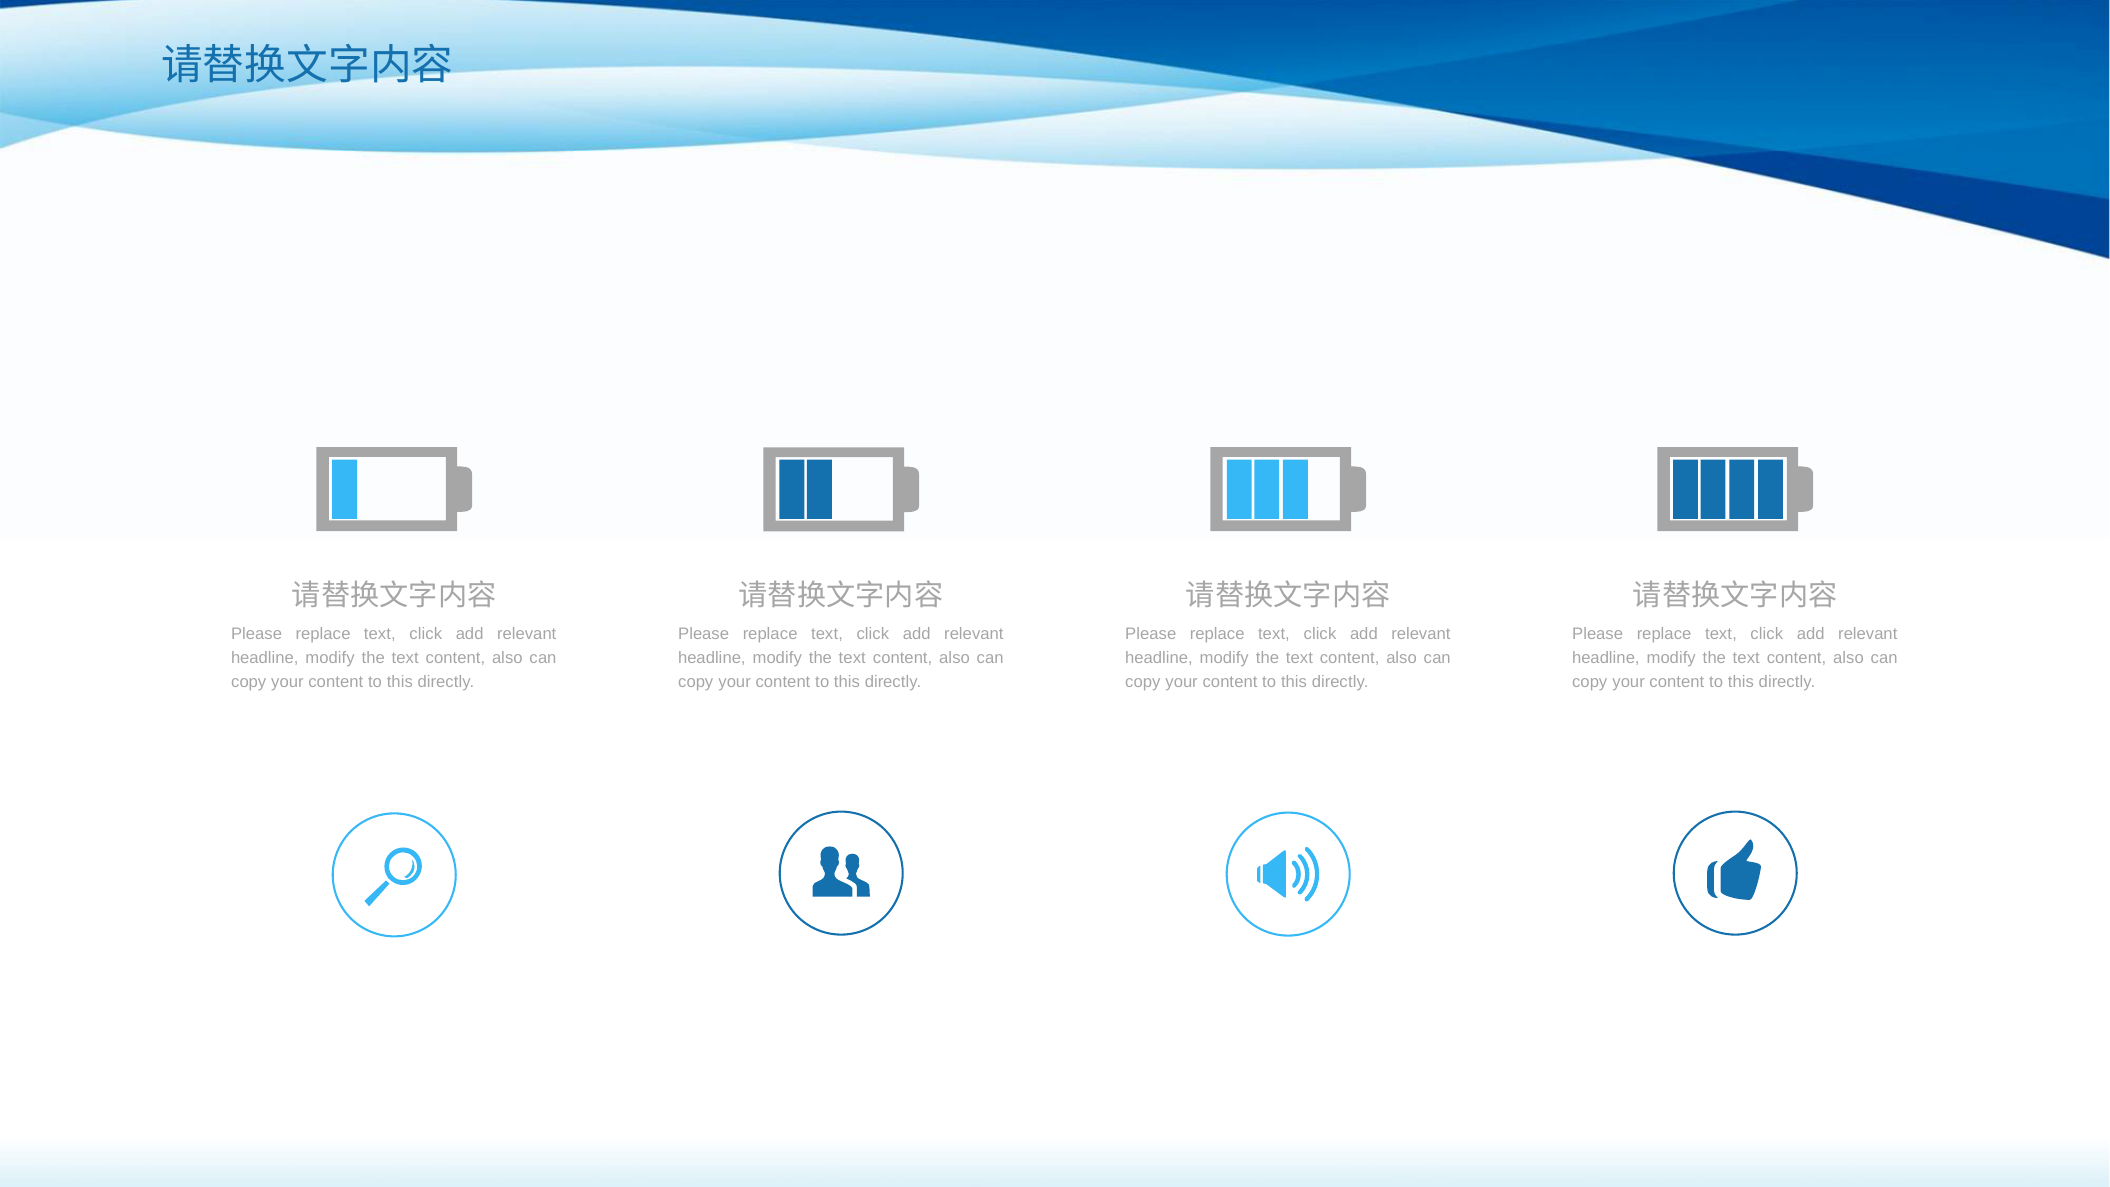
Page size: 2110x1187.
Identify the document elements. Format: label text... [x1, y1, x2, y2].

text_box 请替换文字内容 [145, 22, 500, 94]
text_box 请替换文字内容 [662, 561, 1020, 611]
text_box 请替换文字内容 [215, 561, 573, 611]
text_box Please replace text, click add relevant headline, modify the text content, also can copy your content to this directly. [662, 611, 1020, 742]
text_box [332, 813, 456, 937]
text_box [779, 811, 903, 935]
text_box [1210, 447, 1367, 532]
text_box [1673, 811, 1797, 935]
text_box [316, 447, 473, 532]
text_box Please replace text, click add relevant headline, modify the text content, also can copy your content to this directly. [215, 611, 573, 742]
picture [0, 0, 2110, 1187]
text_box Please replace text, click add relevant headline, modify the text content, also can copy your content to this directly. [1556, 611, 1914, 742]
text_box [763, 447, 920, 532]
text_box 请替换文字内容 [1556, 561, 1914, 611]
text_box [1226, 812, 1350, 936]
text_box 请替换文字内容 [1109, 561, 1467, 611]
text_box Please replace text, click add relevant headline, modify the text content, also can copy your content to this directly. [1109, 611, 1467, 742]
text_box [1657, 447, 1814, 532]
